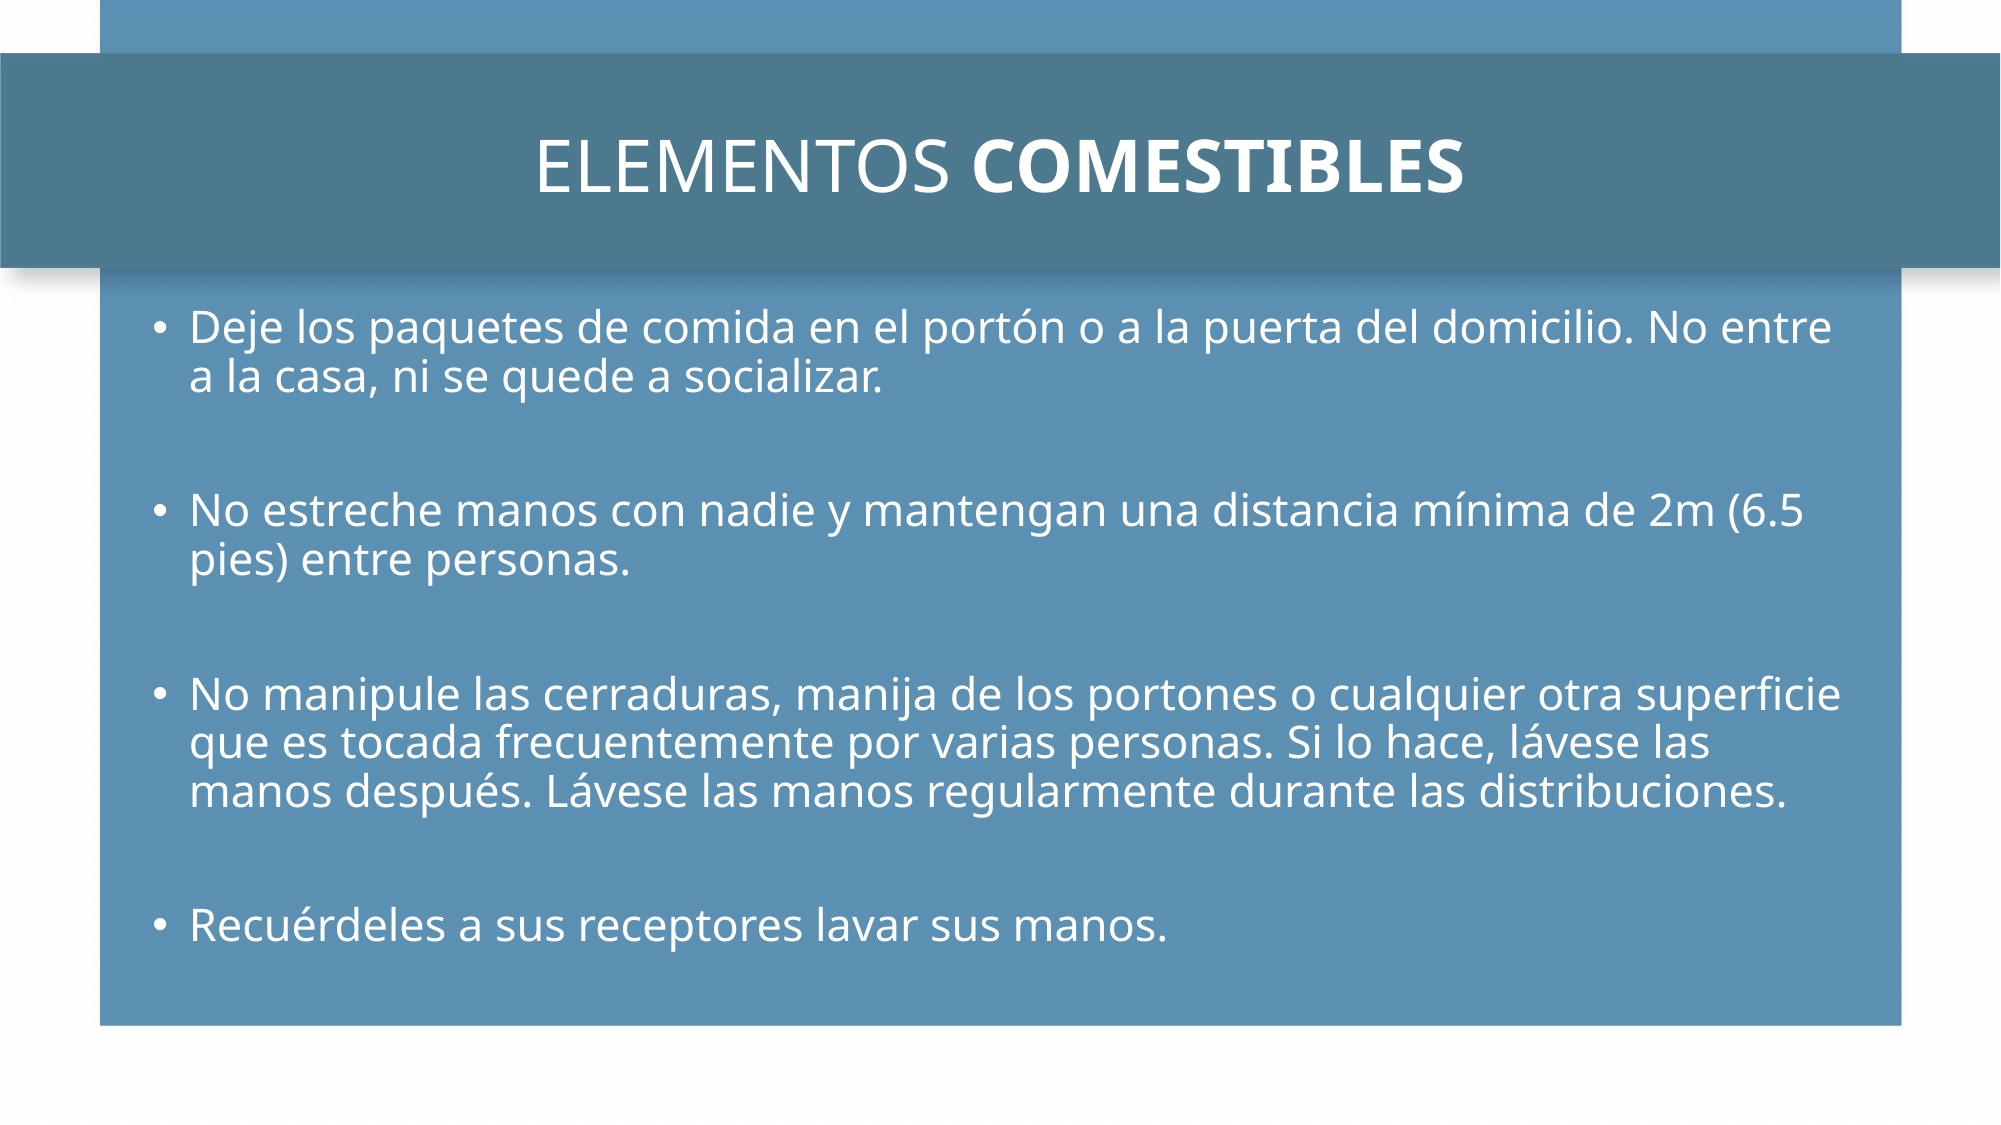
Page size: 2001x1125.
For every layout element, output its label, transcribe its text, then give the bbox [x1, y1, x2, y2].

picture [0, 0, 2001, 1125]
title ELEMENTOS COMESTIBLES [137, 59, 1863, 278]
list Deje los paquetes de comida en el portón o a la puerta del domicilio. No entre a la casa, ni se quede a socializar. No estreche manos con nadie y mantengan una distancia mínima de 2m (6.5 pies) entre personas. No manipule las cerraduras, manija de los portones o cualquier otra superficie que es tocada frecuentemente por varias personas. Si lo hace, lávese las manos después. Lávese las manos regularmente durante las distribuciones. Recuérdeles a sus receptores lavar sus manos. [137, 297, 1863, 1012]
